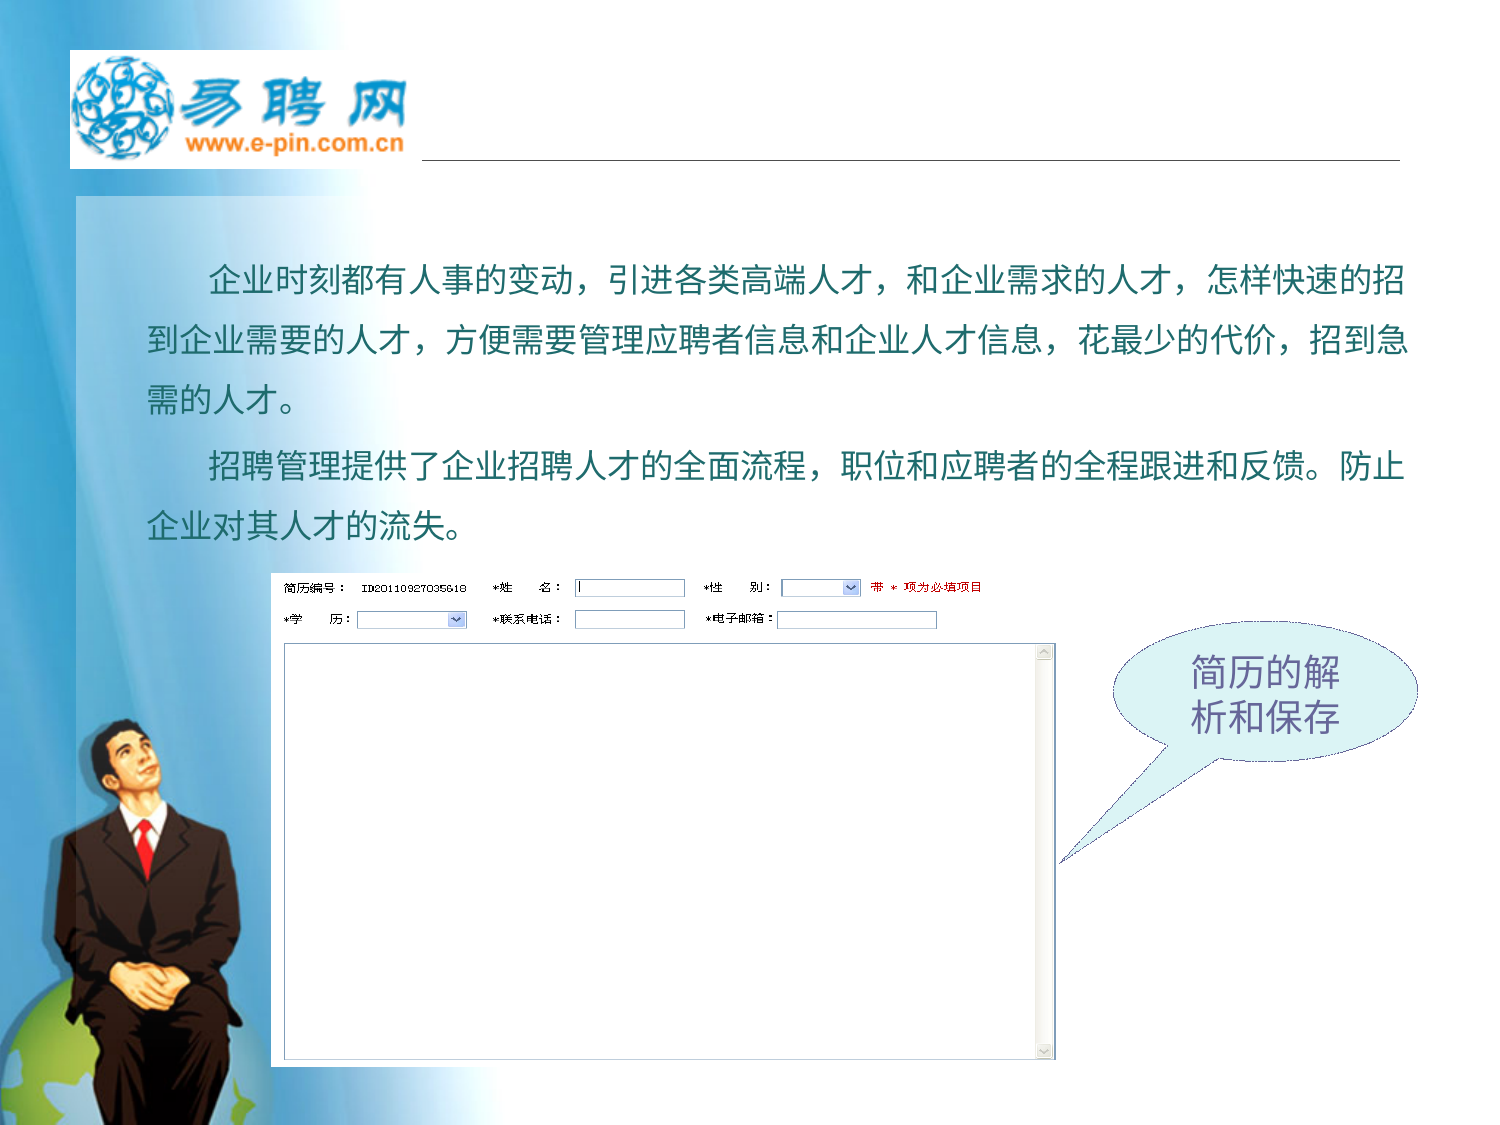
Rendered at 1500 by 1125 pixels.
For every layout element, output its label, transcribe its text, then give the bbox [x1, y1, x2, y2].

list 企业时刻都有人事的变动，引进各类高端人才，和企业需求的人才，怎样快速的招到企业需要的人才，方便需要管理应聘者信息和企业人才信息，花最少的代价，招到急需的人才。 招聘管理提供了企业招聘人才的全面流程，职位和应聘者的全程跟进和反馈。防止企业对其人才的流失。 [74, 231, 1426, 1069]
text_box 简历的解析和保存 [1095, 621, 1418, 840]
picture [0, 0, 1500, 1125]
